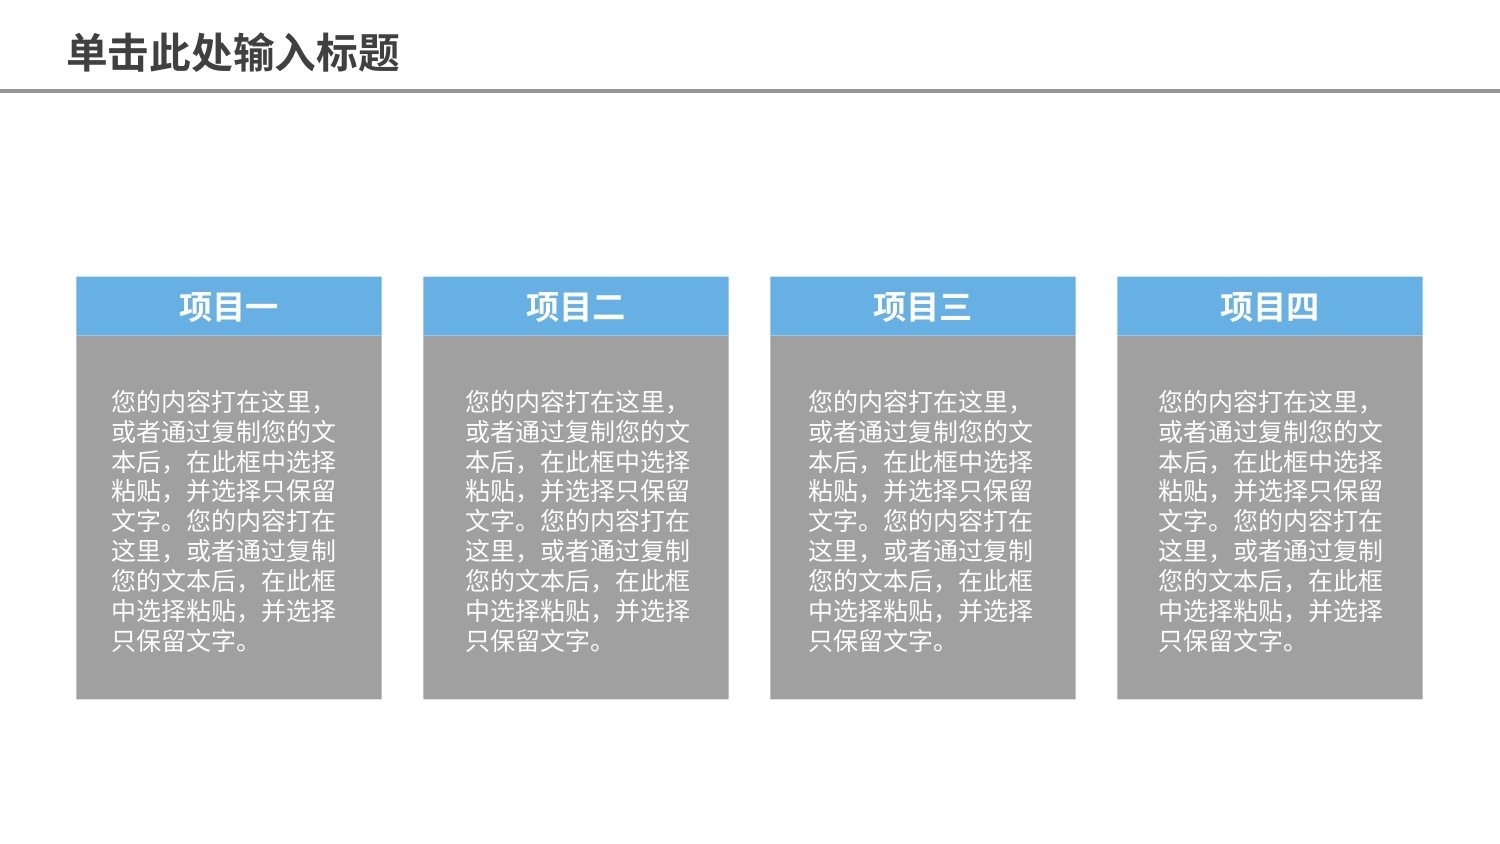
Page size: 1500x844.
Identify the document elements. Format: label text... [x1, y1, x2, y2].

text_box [76, 276, 382, 700]
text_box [770, 276, 1076, 700]
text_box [423, 276, 729, 700]
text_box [1117, 276, 1423, 700]
text_box 单击此处输入标题 [51, 9, 443, 85]
